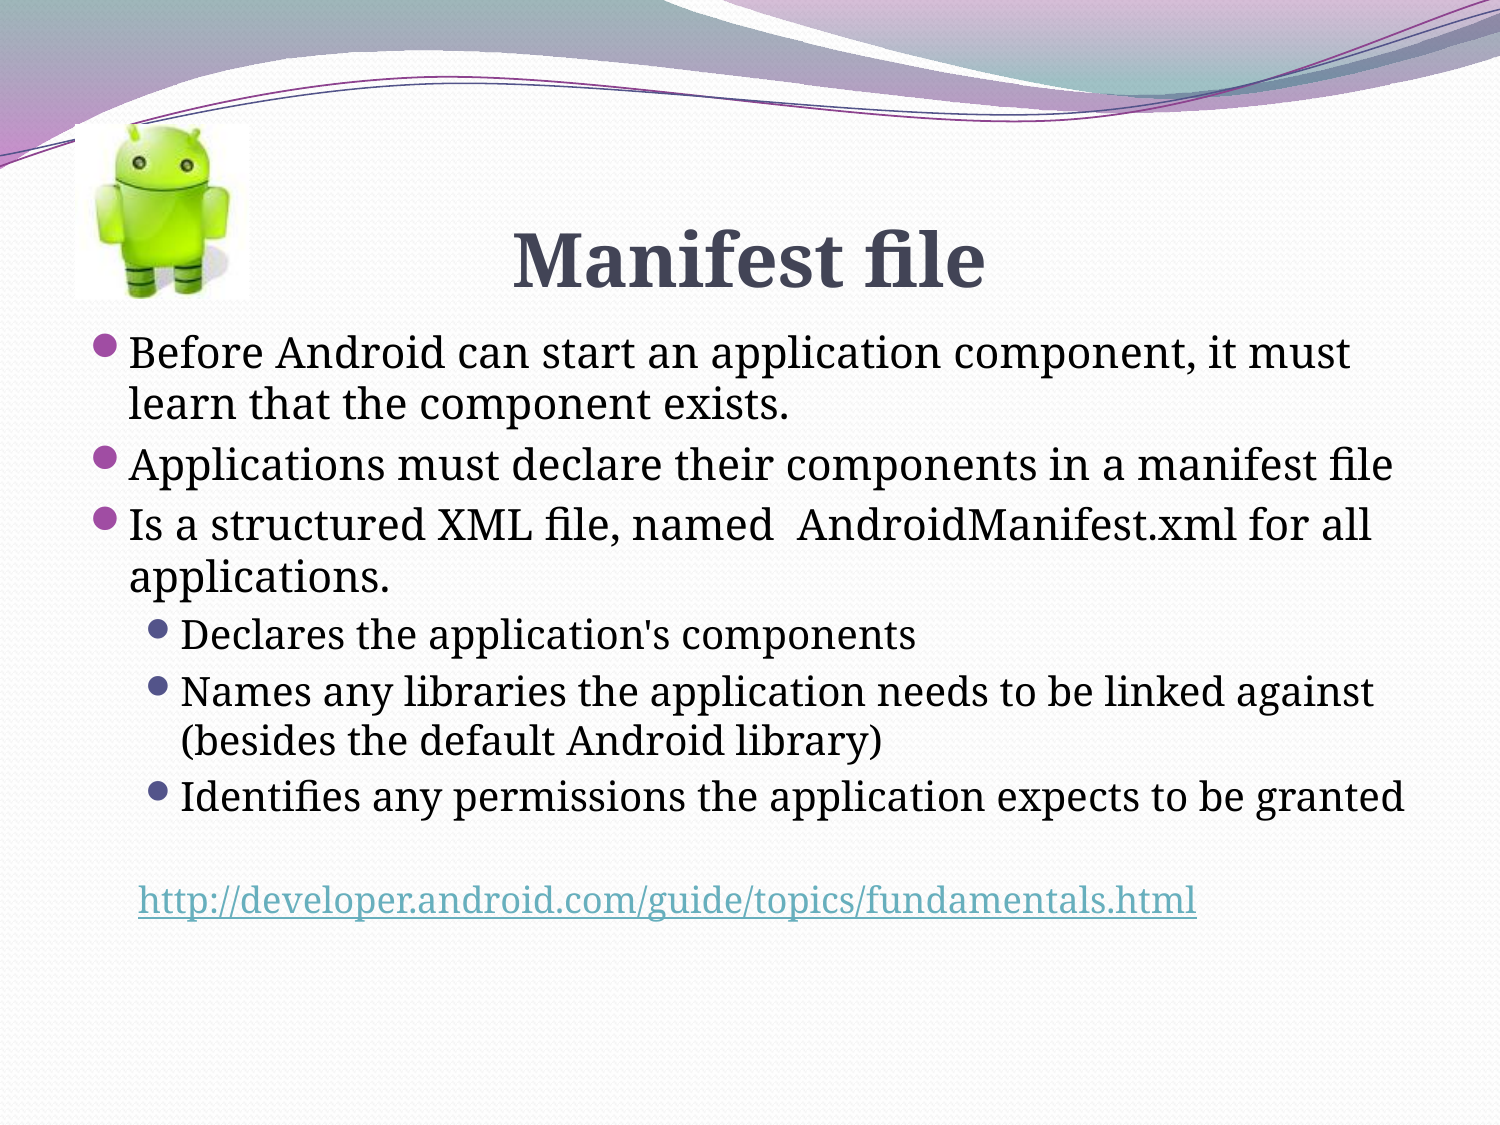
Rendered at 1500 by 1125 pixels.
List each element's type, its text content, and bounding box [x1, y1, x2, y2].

title Manifest file [75, 115, 1425, 303]
list Before Android can start an application component, it must learn that the component exists. Applications must declare their components in a manifest file Is a structured XML file, named AndroidManifest.xml for all applications. Declares the application's components Names any libraries the application needs to be linked against (besides the default Android library) Identifies any permissions the application expects to be granted http://developer.android.com/guide/topics/fundamentals.html [75, 317, 1425, 1038]
